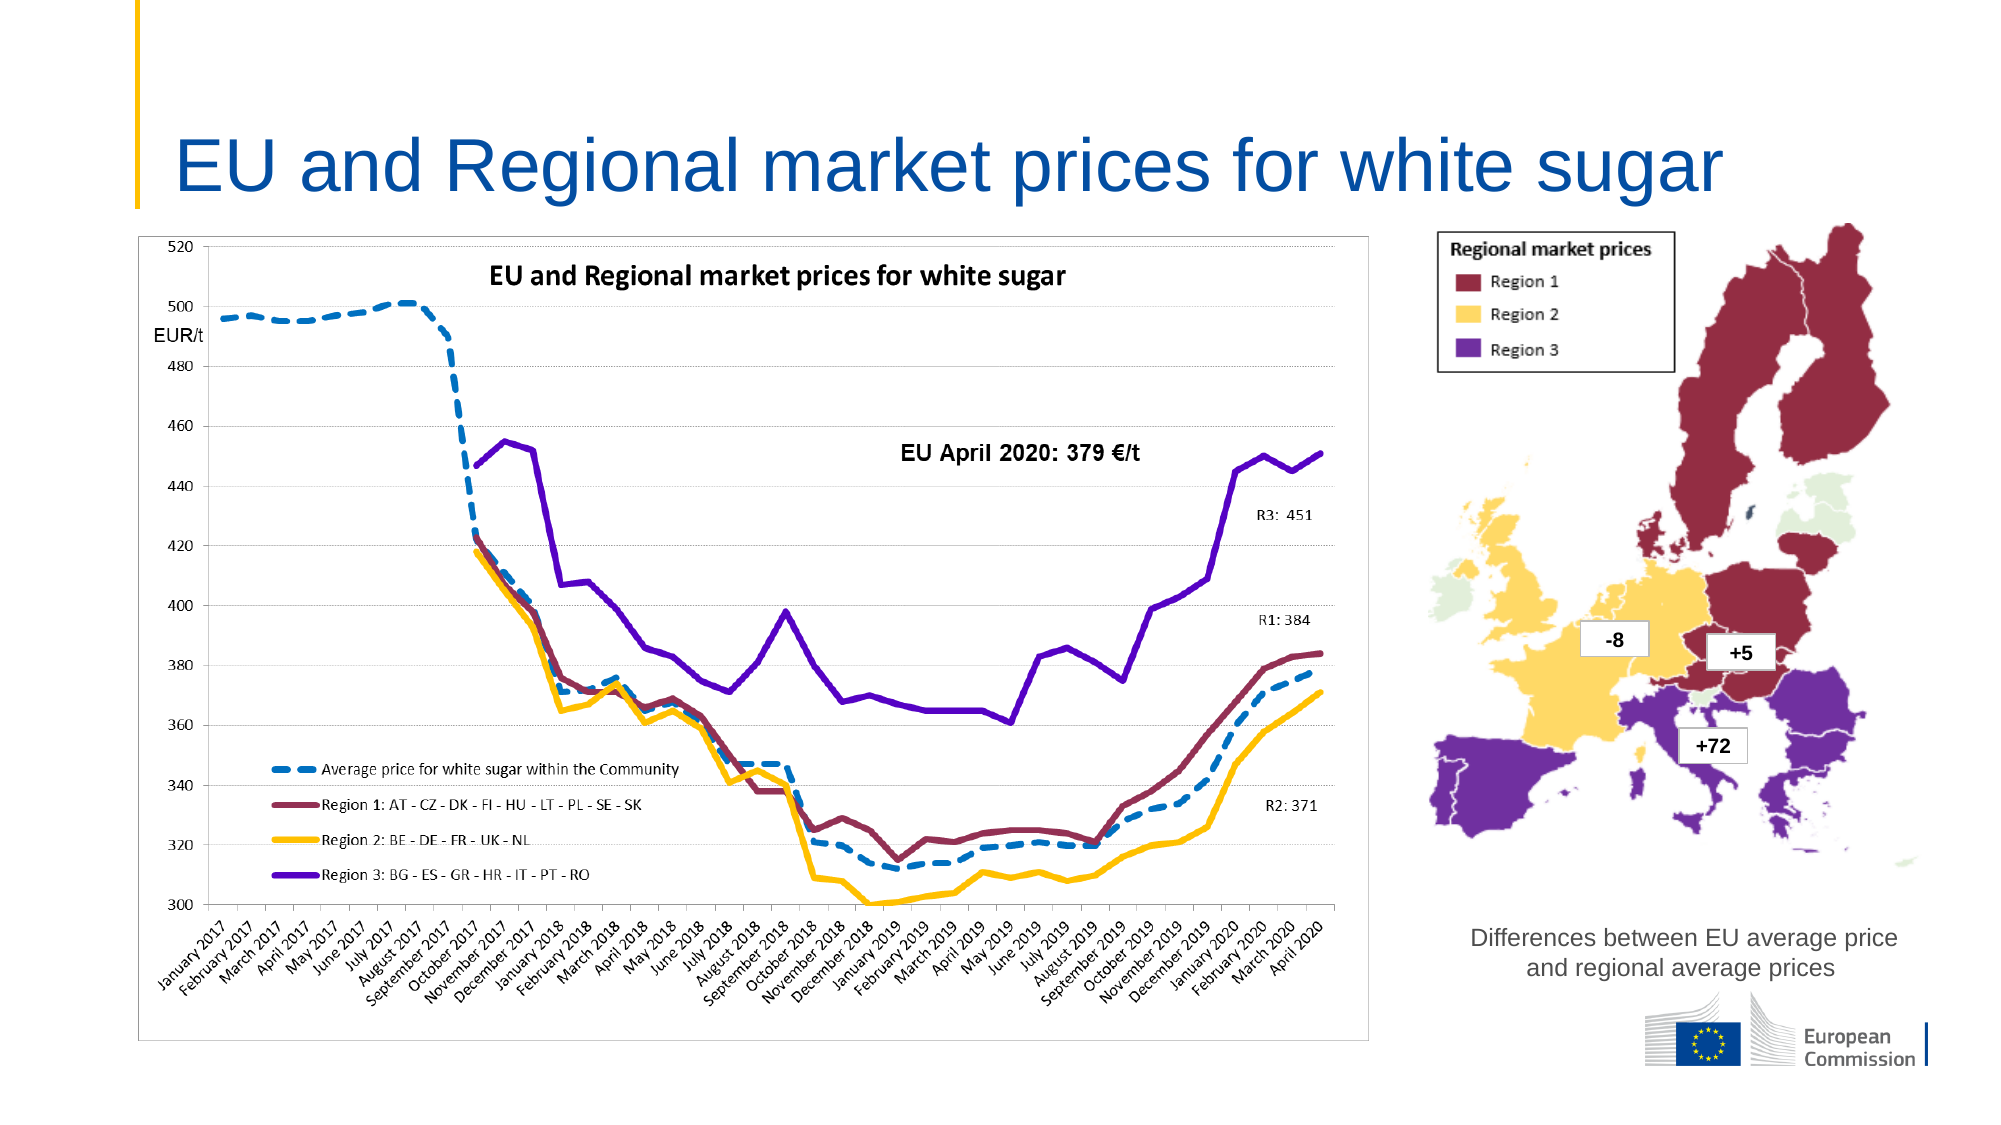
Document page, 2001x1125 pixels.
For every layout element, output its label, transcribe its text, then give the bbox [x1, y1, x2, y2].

picture [1645, 991, 1928, 1066]
picture [138, 236, 1369, 1041]
title EU and Regional market prices for white sugar [159, 79, 1885, 208]
text_box Differences between EU average price and regional average prices [1428, 914, 1941, 990]
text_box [1428, 223, 1925, 873]
